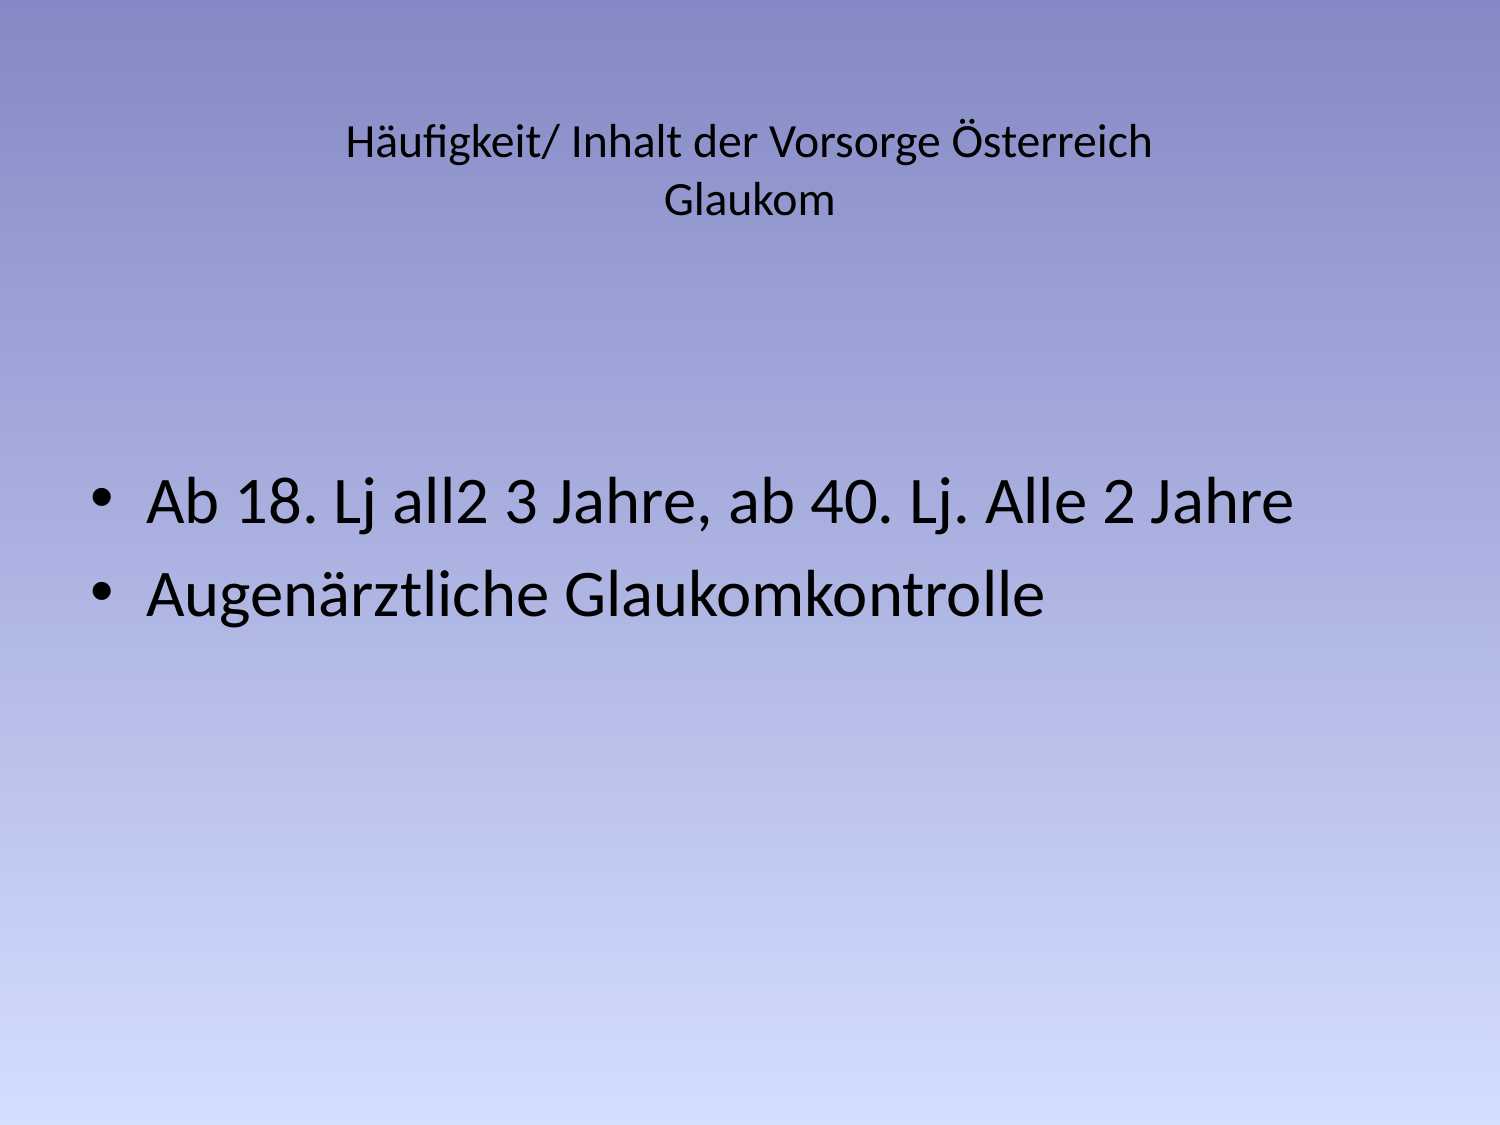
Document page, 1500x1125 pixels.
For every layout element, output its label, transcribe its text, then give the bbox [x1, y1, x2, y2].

list Ab 18. Lj all2 3 Jahre, ab 40. Lj. Alle 2 Jahre Augenärztliche Glaukomkontrolle [75, 262, 1425, 1005]
title Häufigkeit/ Inhalt der Vorsorge Österreich Glaukom [75, 45, 1425, 233]
